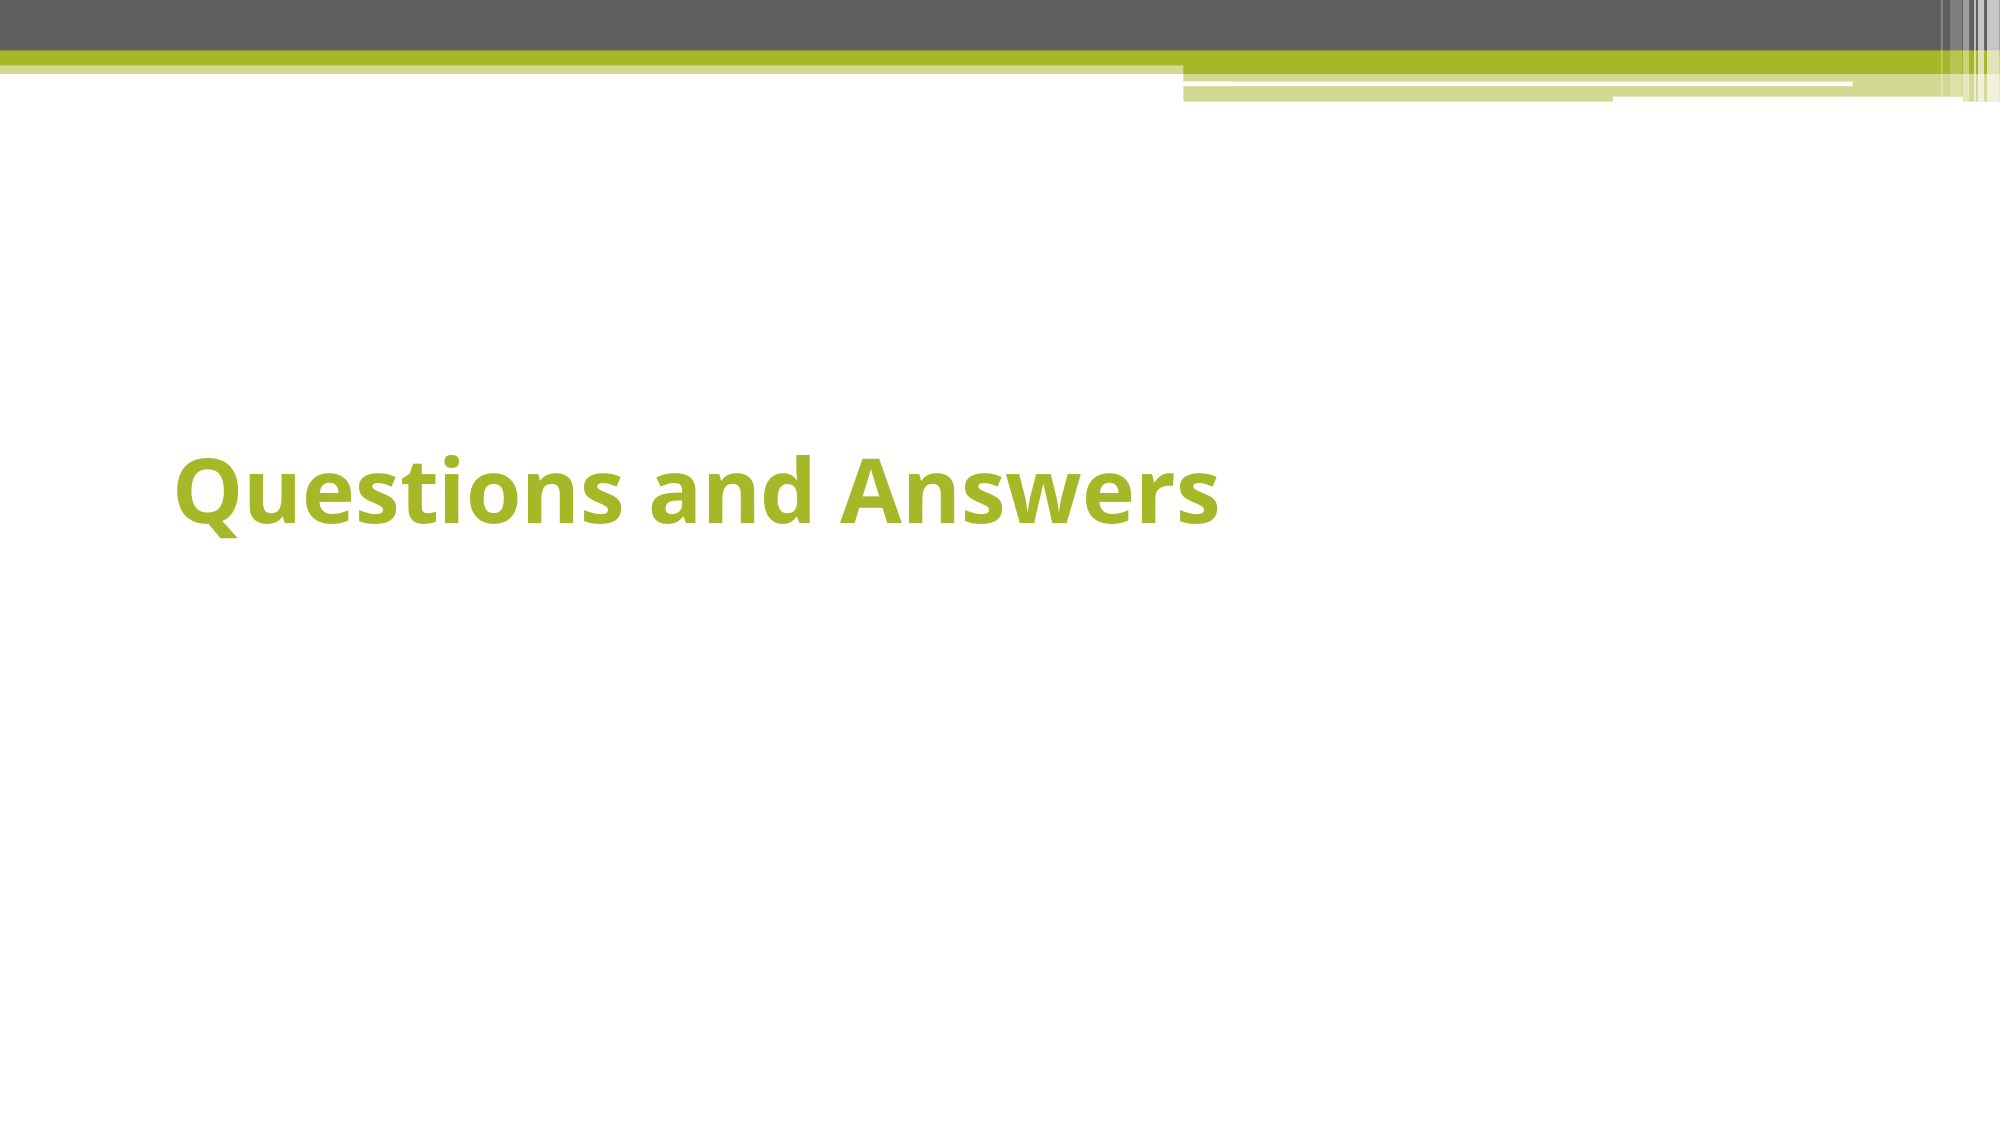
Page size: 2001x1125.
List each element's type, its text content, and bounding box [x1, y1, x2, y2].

title Questions and Answers [157, 324, 1858, 549]
